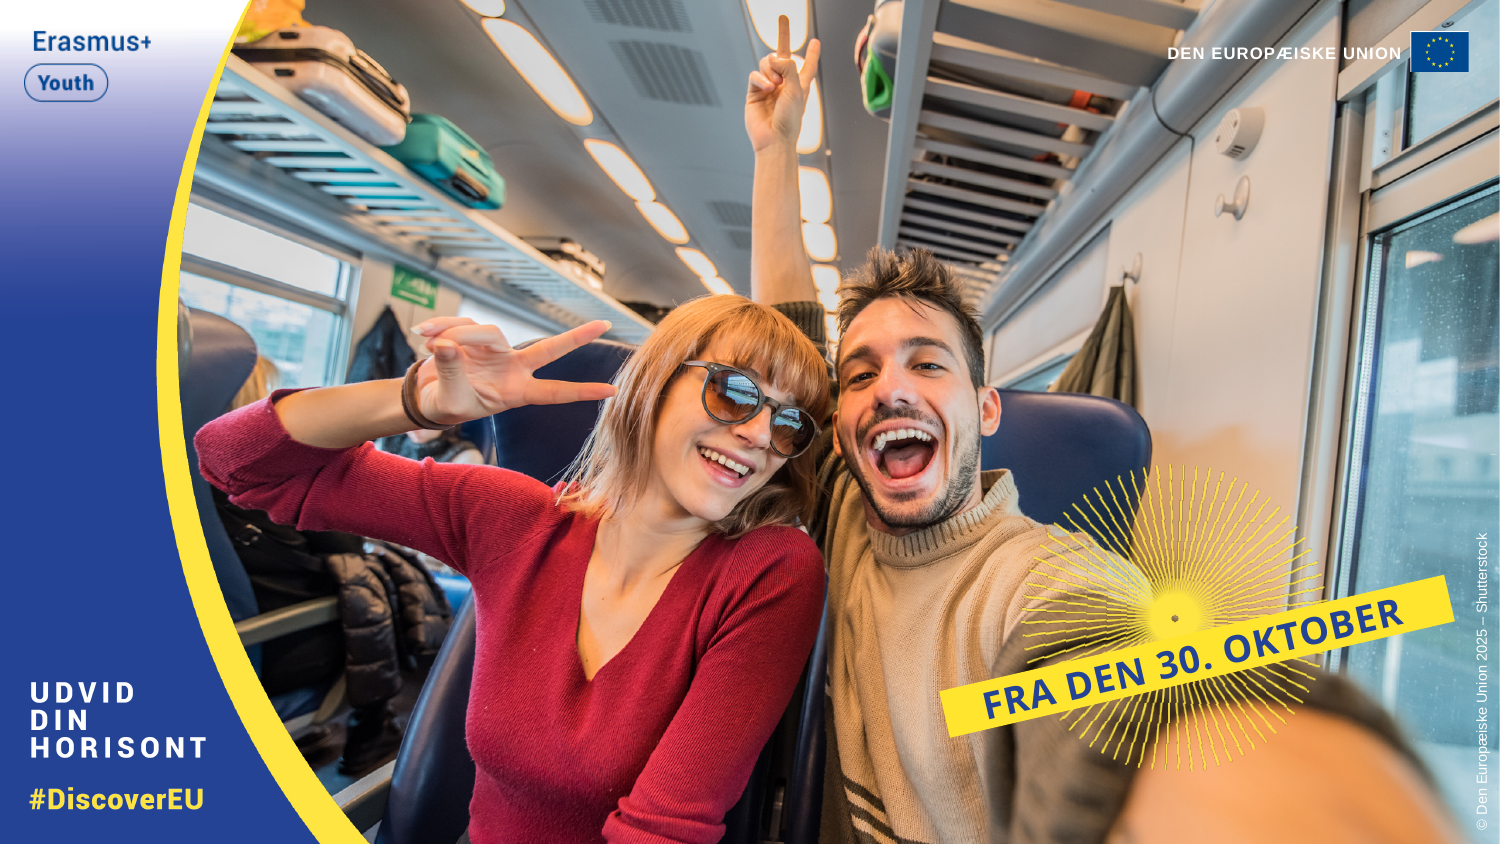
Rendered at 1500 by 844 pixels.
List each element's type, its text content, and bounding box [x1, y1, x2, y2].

picture [0, 0, 1500, 844]
list fra den 30. oktober [939, 574, 1455, 738]
